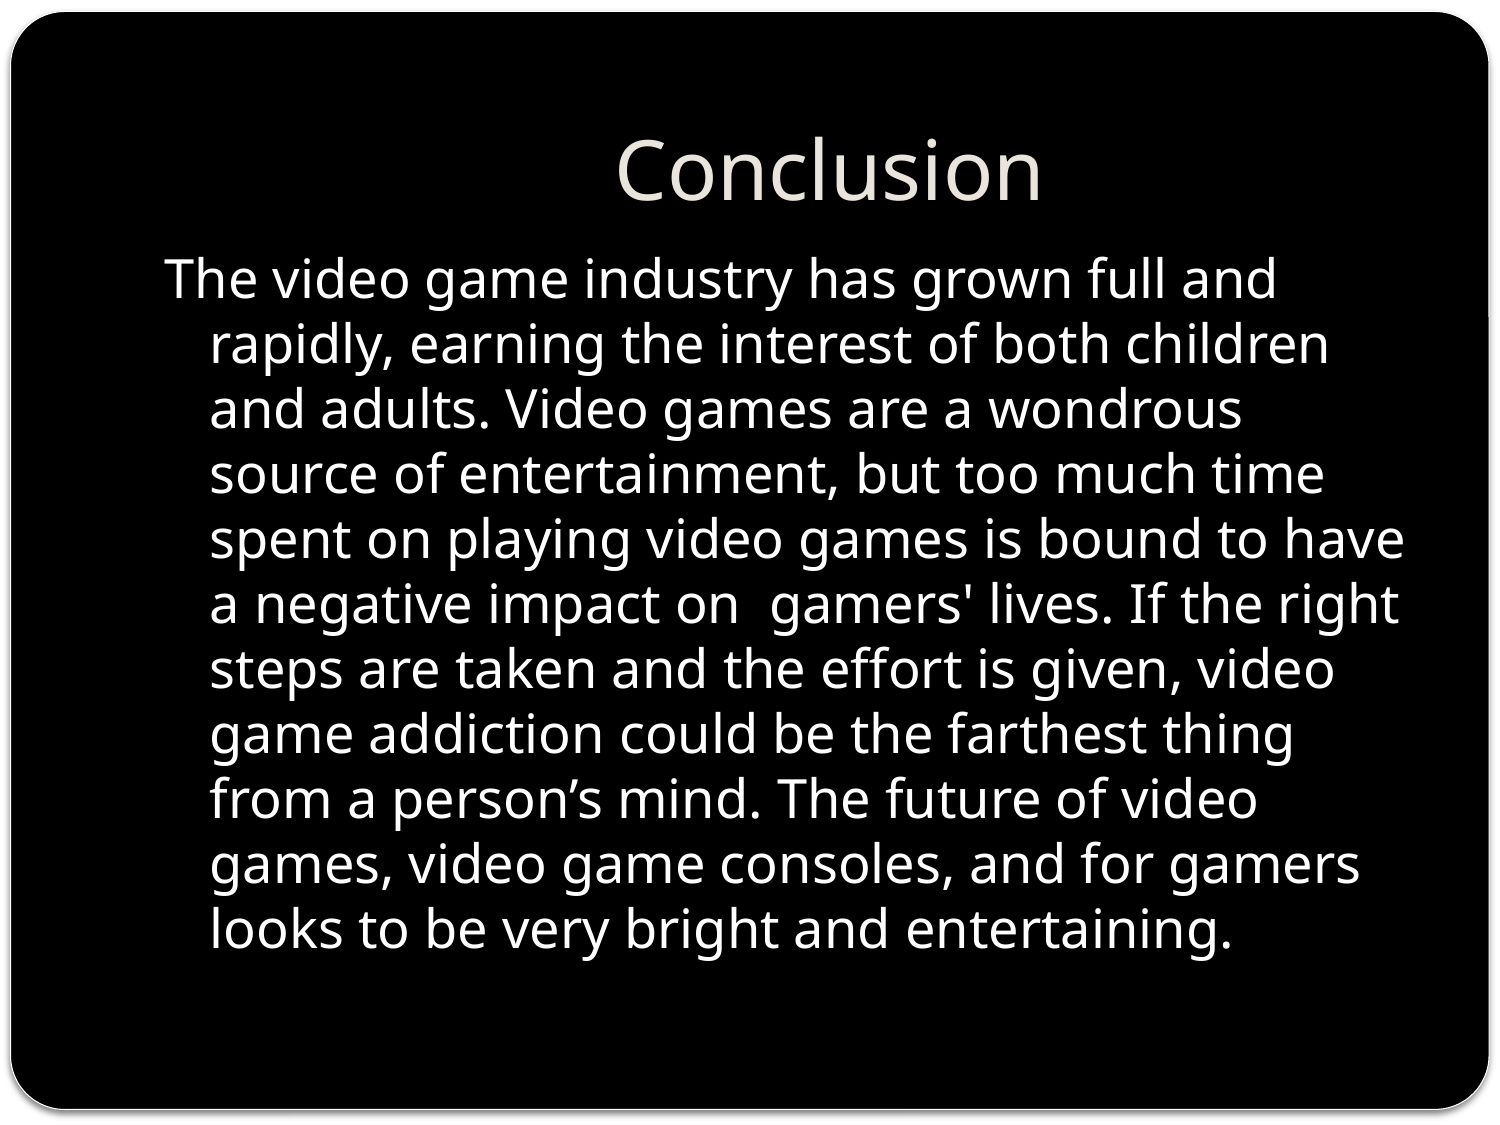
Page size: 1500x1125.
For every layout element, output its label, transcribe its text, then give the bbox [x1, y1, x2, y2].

title Conclusion [150, 45, 1425, 233]
list The video game industry has grown full and rapidly, earning the interest of both children and adults. Video games are a wondrous source of entertainment, but too much time spent on playing video games is bound to have a negative impact on gamers' lives. If the right steps are taken and the effort is given, video game addiction could be the farthest thing from a person’s mind. The future of video games, video game consoles, and for gamers looks to be very bright and entertaining. [150, 237, 1425, 988]
